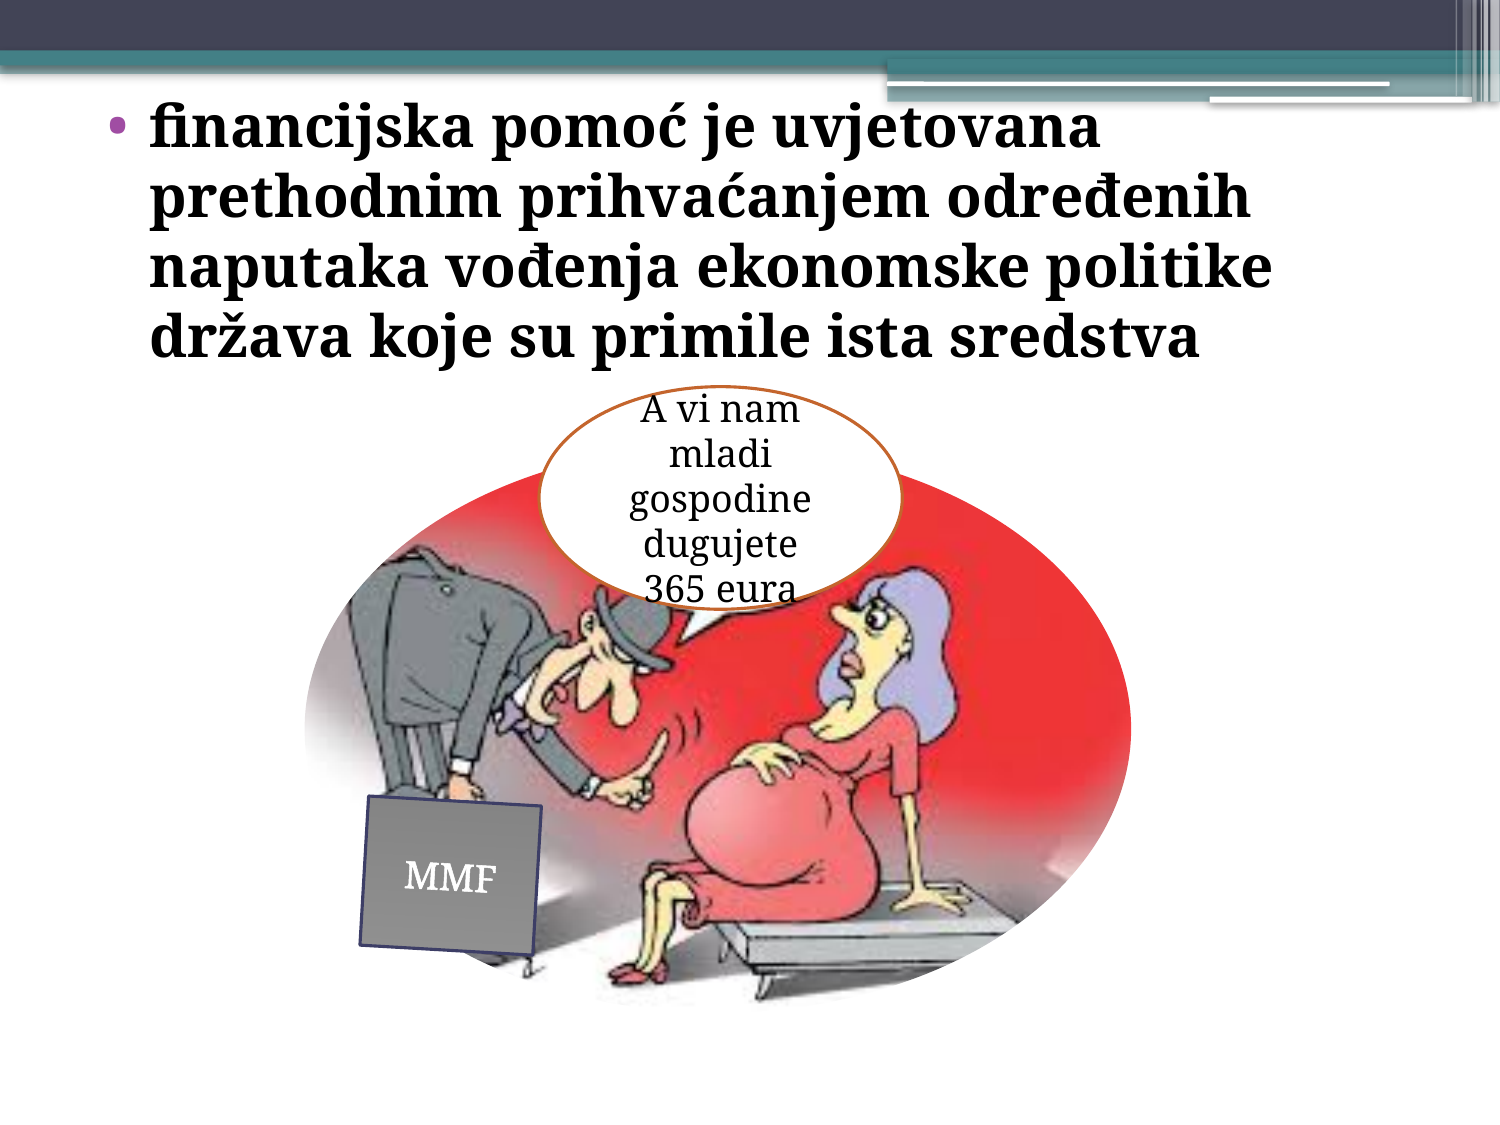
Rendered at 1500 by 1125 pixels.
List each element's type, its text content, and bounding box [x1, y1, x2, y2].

text_box A vi nam mladi gospodine dugujete 365 eura [561, 385, 880, 442]
list financijska pomoć je uvjetovana prethodnim prihvaćanjem određenih naputaka vođenja ekonomske politike država koje su primile ista sredstva [75, 82, 1425, 1005]
picture [304, 445, 1132, 1013]
